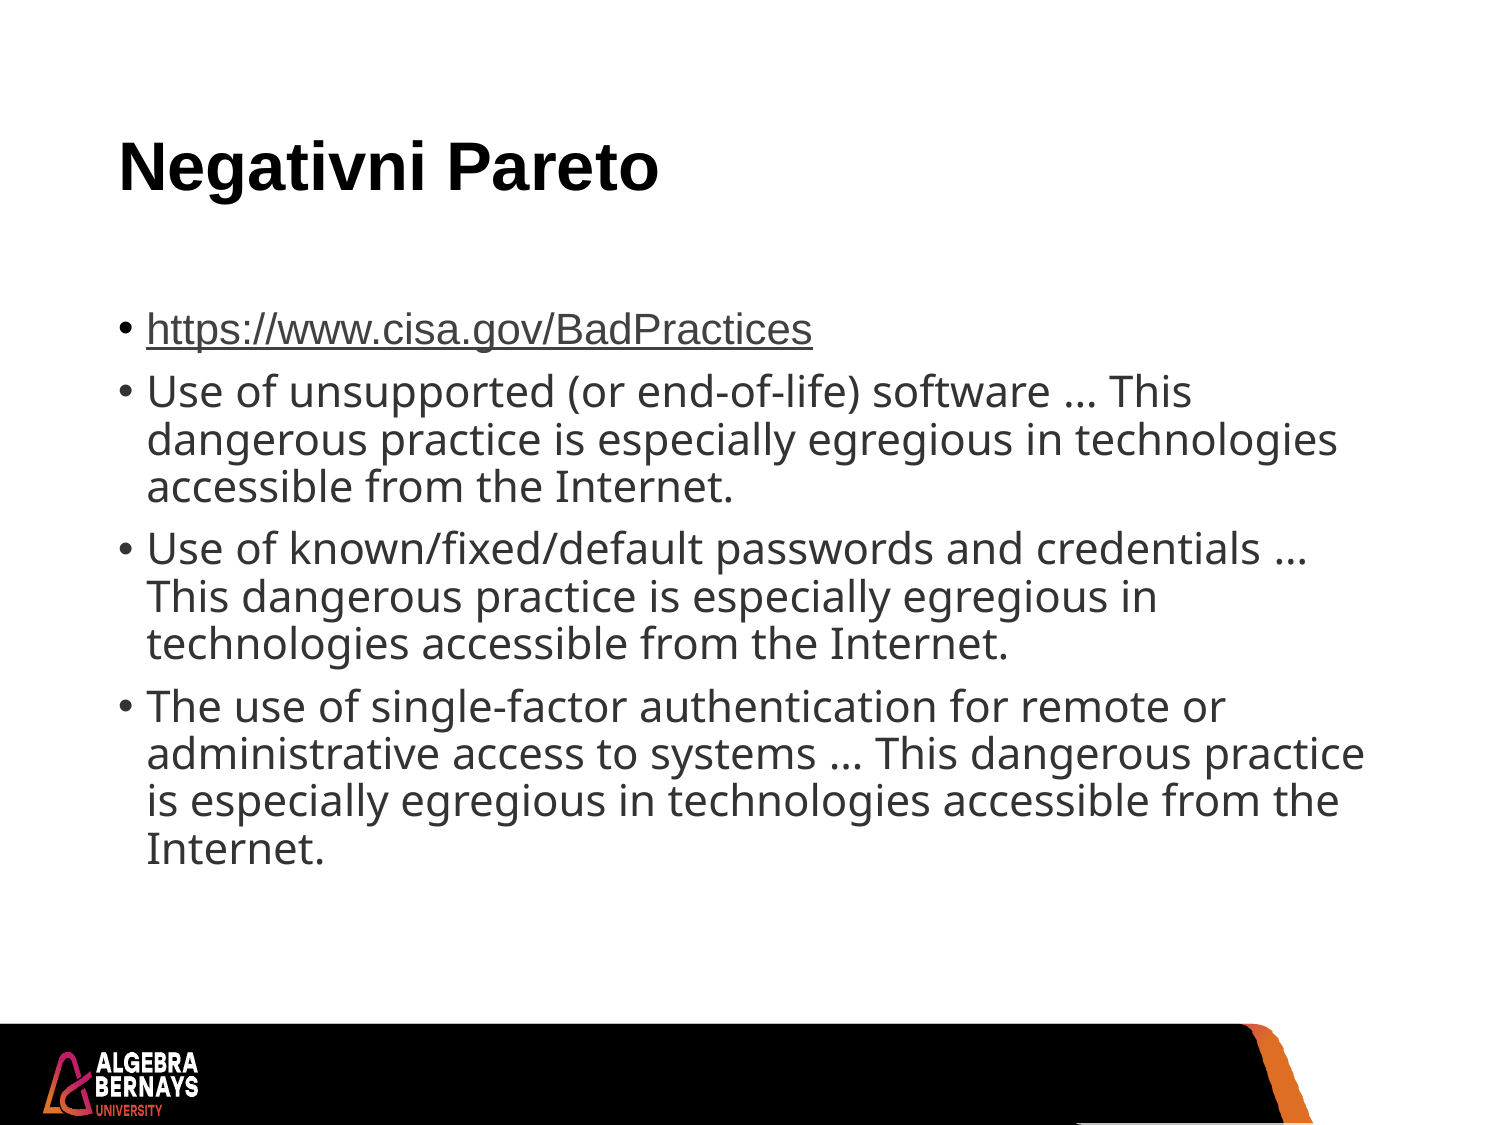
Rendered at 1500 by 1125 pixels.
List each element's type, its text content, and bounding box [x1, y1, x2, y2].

picture [0, 1023, 1468, 1125]
list https://www.cisa.gov/BadPractices Use of unsupported (or end-of-life) software … This dangerous practice is especially egregious in technologies accessible from the Internet. Use of known/fixed/default passwords and credentials … This dangerous practice is especially egregious in technologies accessible from the Internet. The use of single-factor authentication for remote or administrative access to systems … This dangerous practice is especially egregious in technologies accessible from the Internet. [103, 299, 1397, 1014]
title Negativni Pareto [103, 59, 1397, 278]
